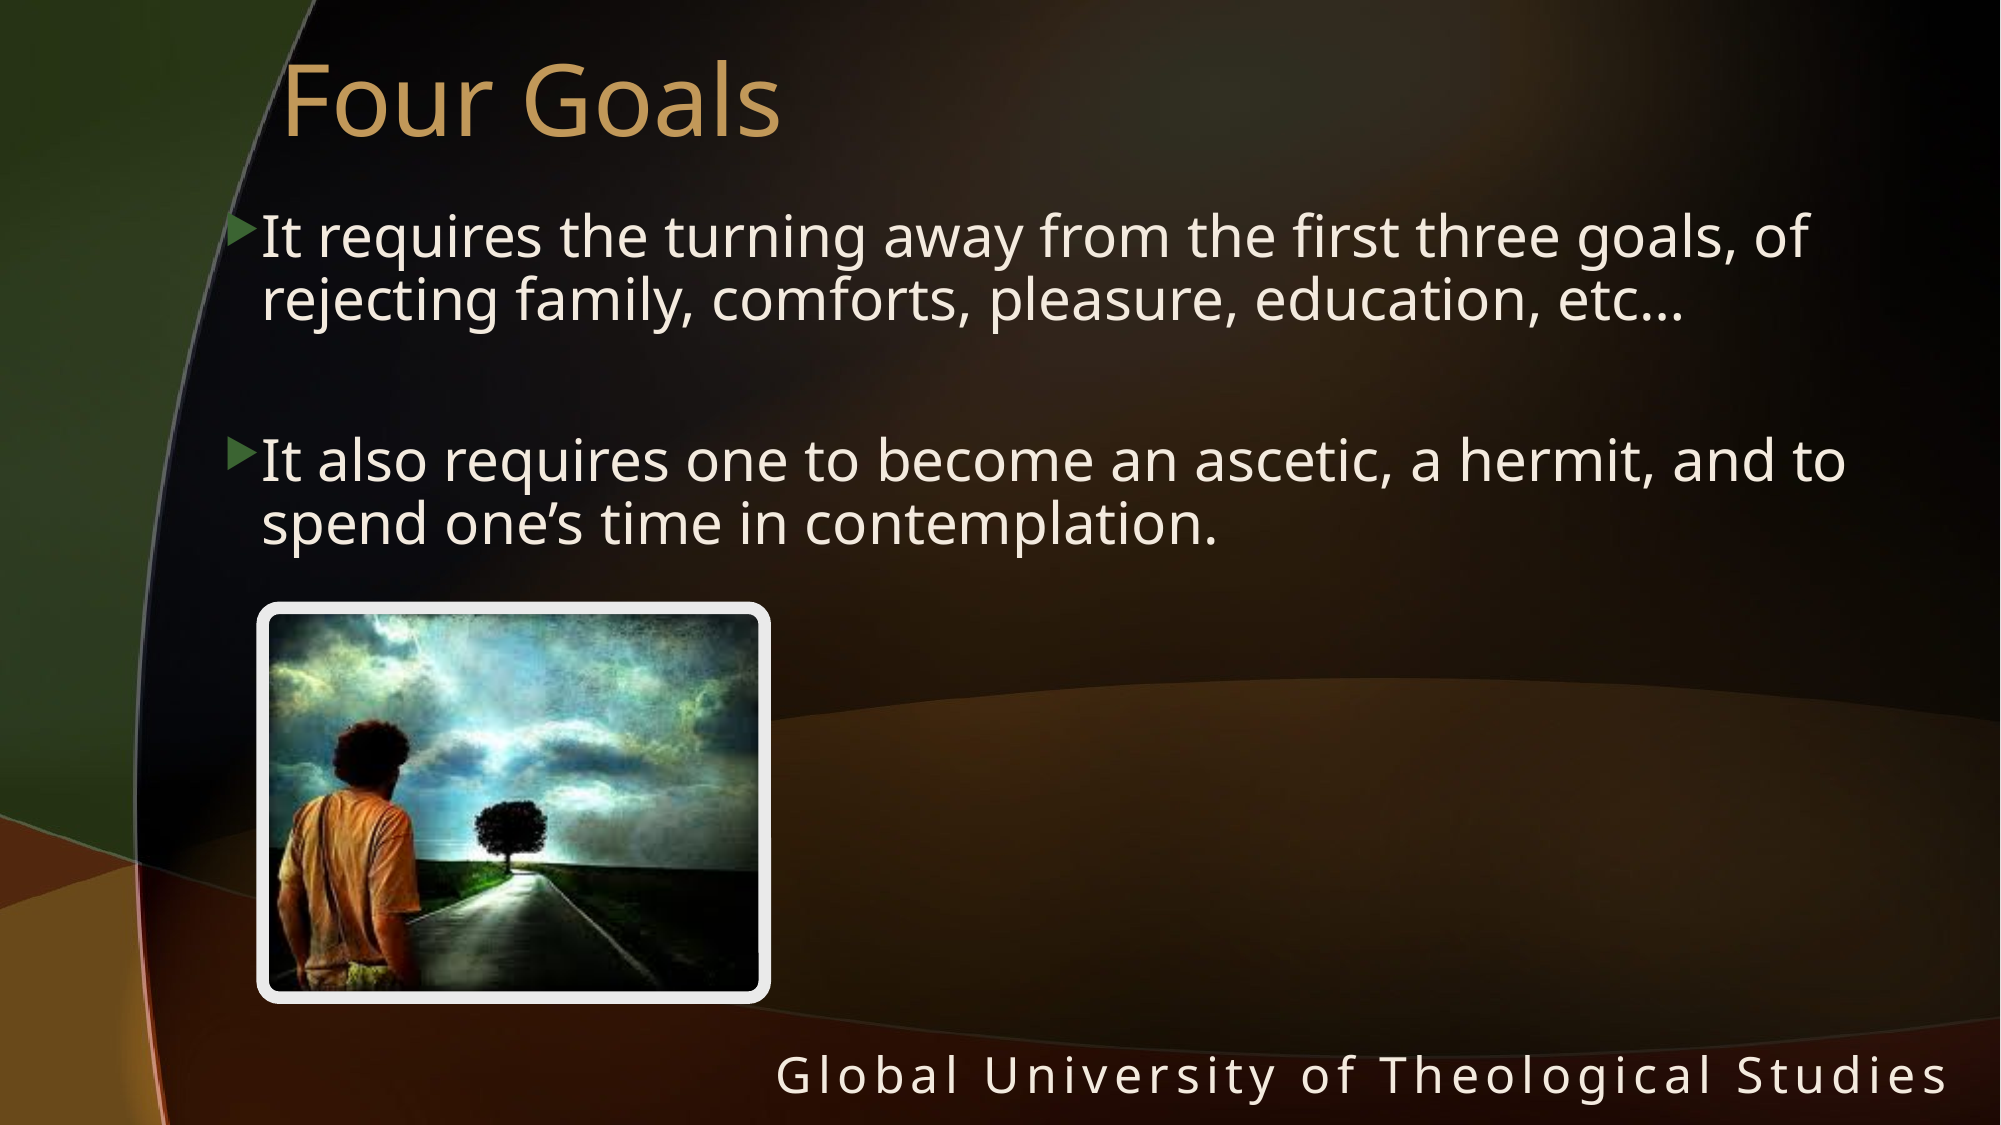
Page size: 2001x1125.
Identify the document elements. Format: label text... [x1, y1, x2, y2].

list It requires the turning away from the first three goals, of rejecting family, comforts, pleasure, education, etc… It also requires one to become an ascetic, a hermit, and to spend one’s time in contemplation. [208, 199, 1956, 988]
picture [0, 0, 2001, 1125]
title Four Goals [264, 4, 1993, 188]
text_box Global University of Theological Studies [760, 1042, 2000, 1124]
